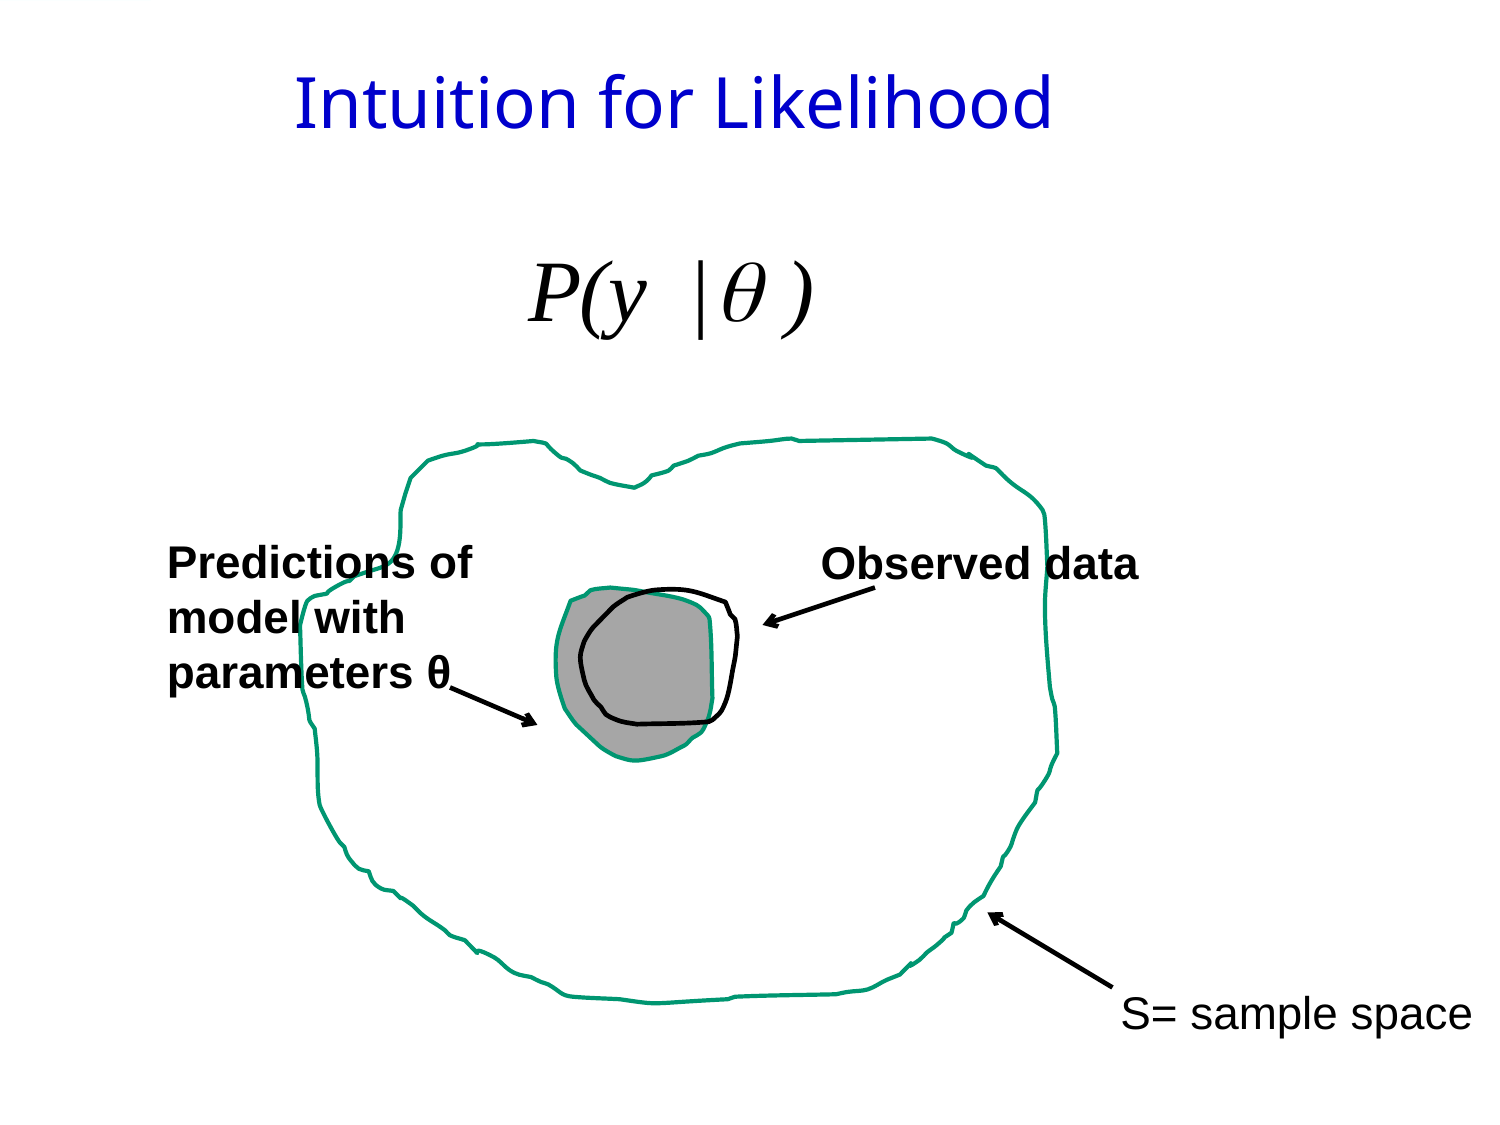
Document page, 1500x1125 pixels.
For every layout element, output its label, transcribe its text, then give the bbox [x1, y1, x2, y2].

text_box [304, 436, 1060, 1006]
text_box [987, 912, 1113, 988]
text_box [762, 587, 876, 626]
title Intuition for Likelihood [0, 0, 1351, 151]
text_box Observed data [805, 526, 1154, 597]
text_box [449, 687, 538, 726]
text_box S= sample space [1105, 976, 1489, 1047]
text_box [514, 240, 822, 373]
text_box [553, 585, 709, 763]
text_box [578, 587, 740, 727]
text_box Predictions of model with parameters θ [152, 525, 501, 705]
